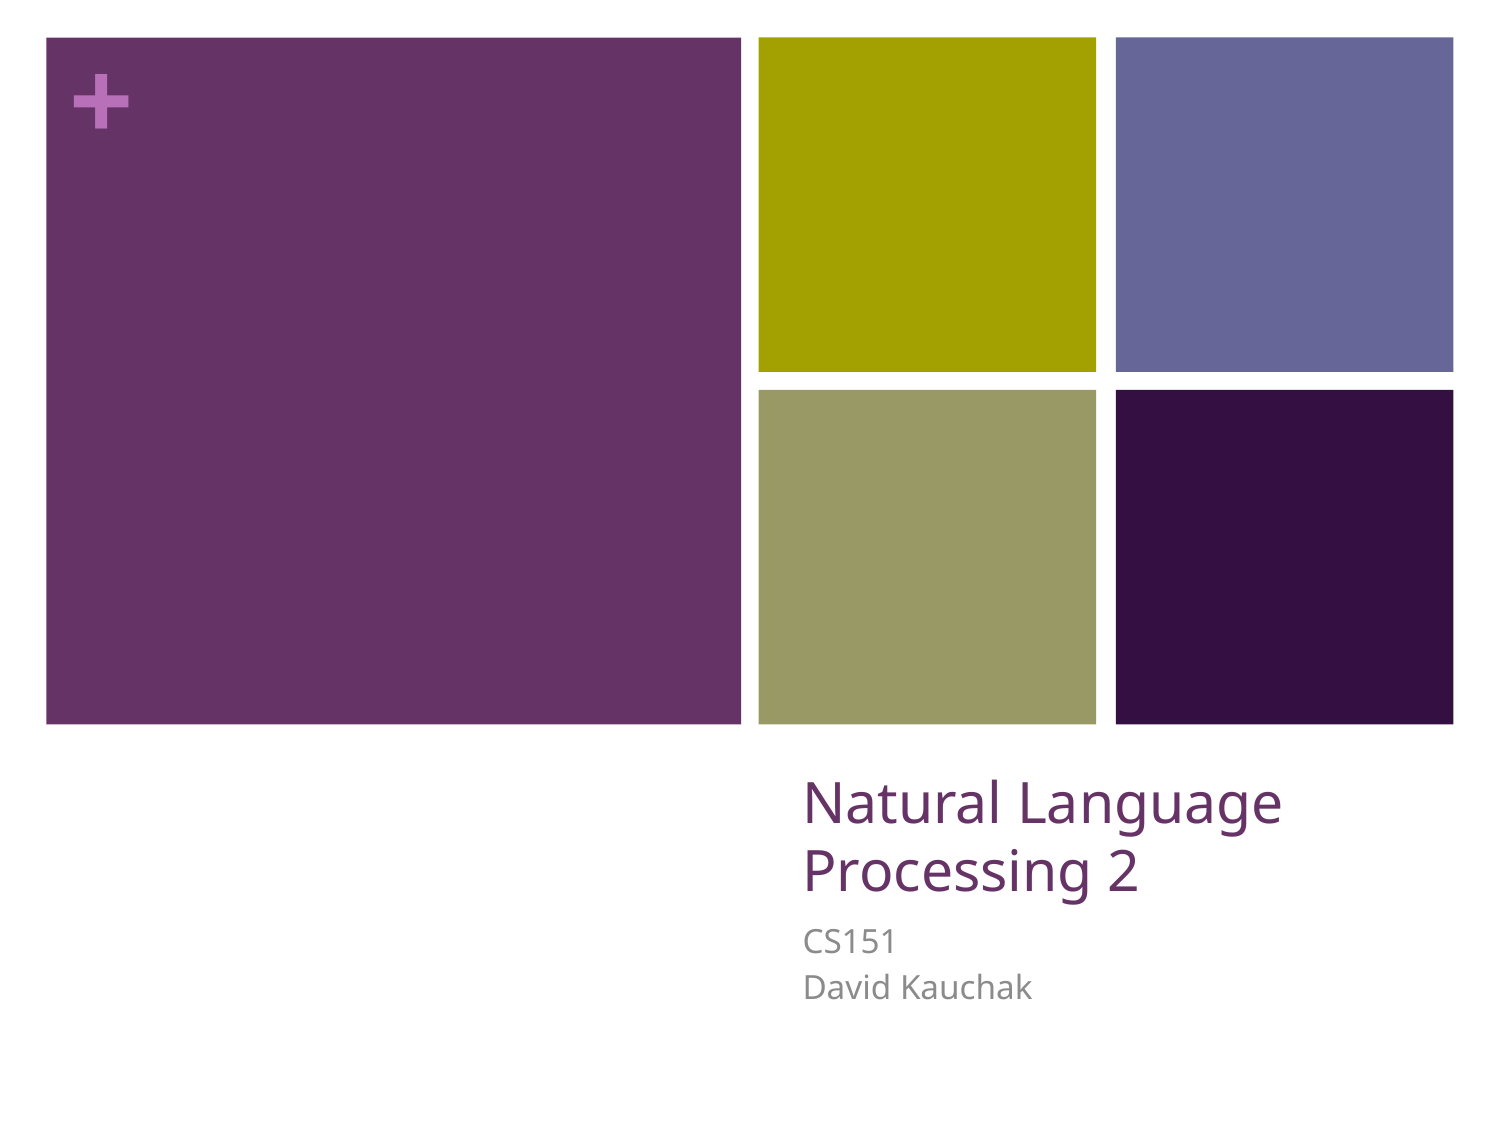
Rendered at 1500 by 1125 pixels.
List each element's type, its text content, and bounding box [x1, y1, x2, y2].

title Natural Language Processing 2 [787, 758, 1450, 912]
subtitle CS151 David Kauchak [787, 912, 1450, 1036]
